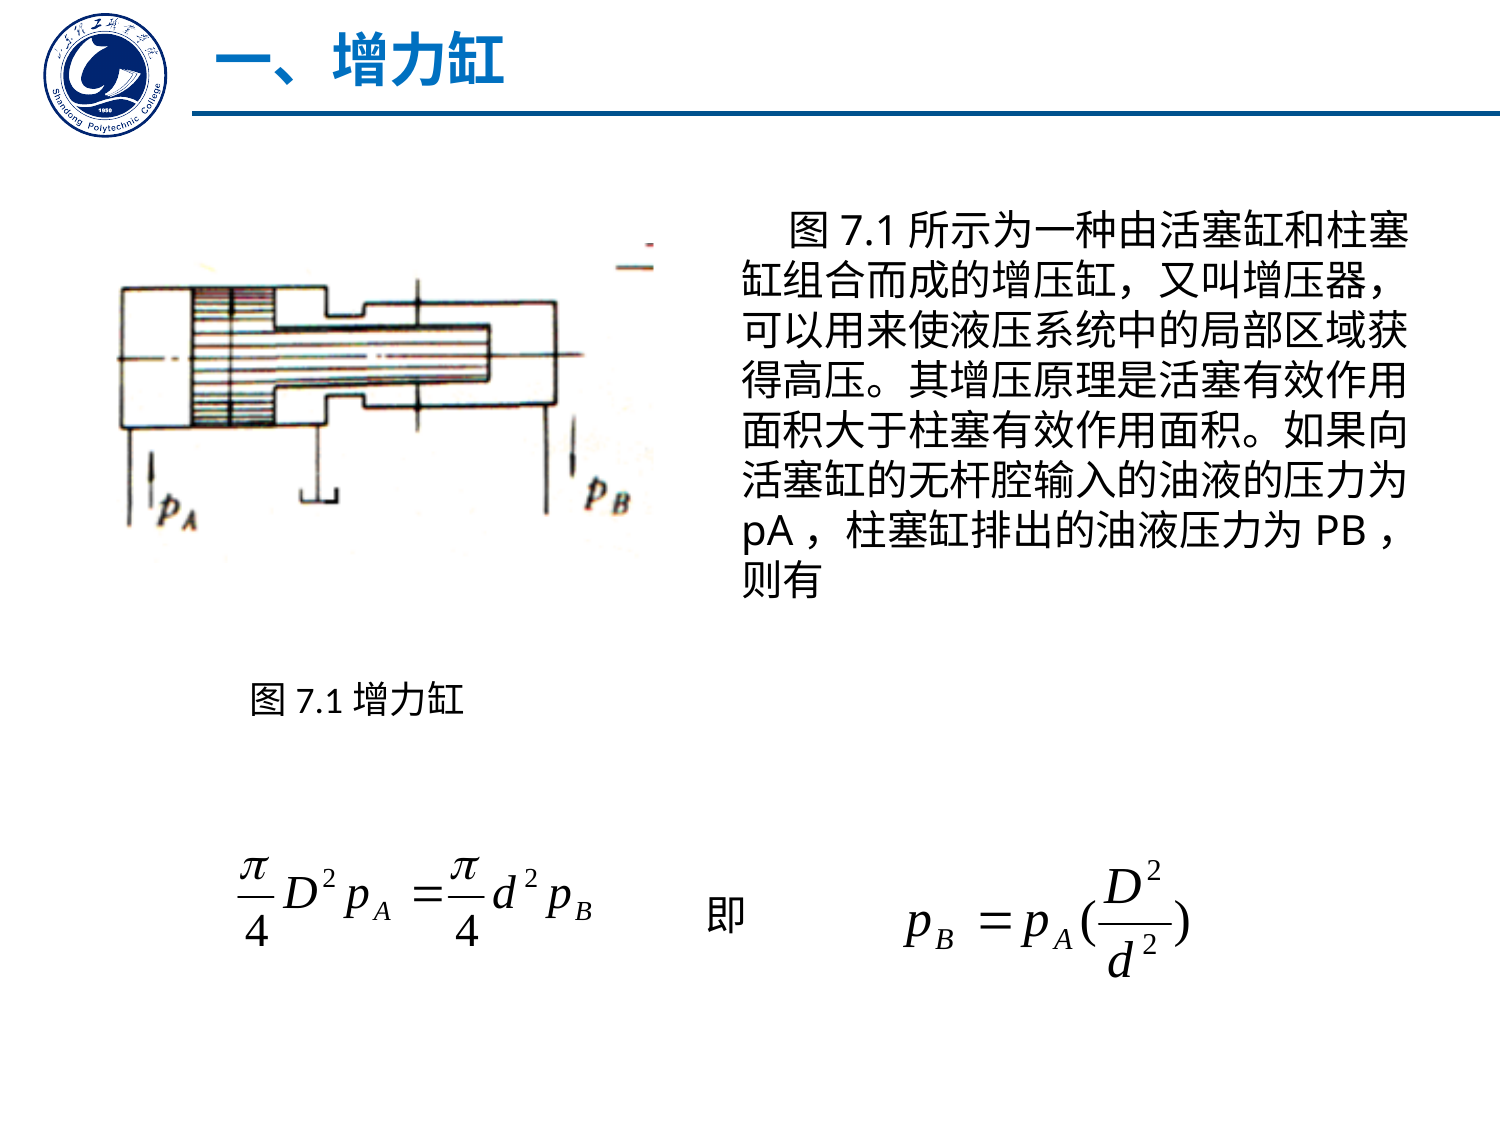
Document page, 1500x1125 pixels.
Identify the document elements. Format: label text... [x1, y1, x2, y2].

text_box 图7.1增力缸 [234, 668, 480, 729]
picture [43, 7, 174, 138]
text_box 图7.1所示为一种由活塞缸和柱塞缸组合而成的增压缸，又叫增压器，可以用来使液压系统中的局部区域获得高压。其增压原理是活塞有效作用面积大于柱塞有效作用面积。如果向活塞缸的无杆腔输入的油液的压力为pA，柱塞缸排出的油液压力为PB，则有 [726, 196, 1459, 612]
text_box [229, 833, 604, 957]
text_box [891, 845, 1199, 989]
text_box 一、增力缸 [199, 16, 1477, 102]
picture [88, 243, 679, 563]
text_box 即 [691, 881, 763, 947]
